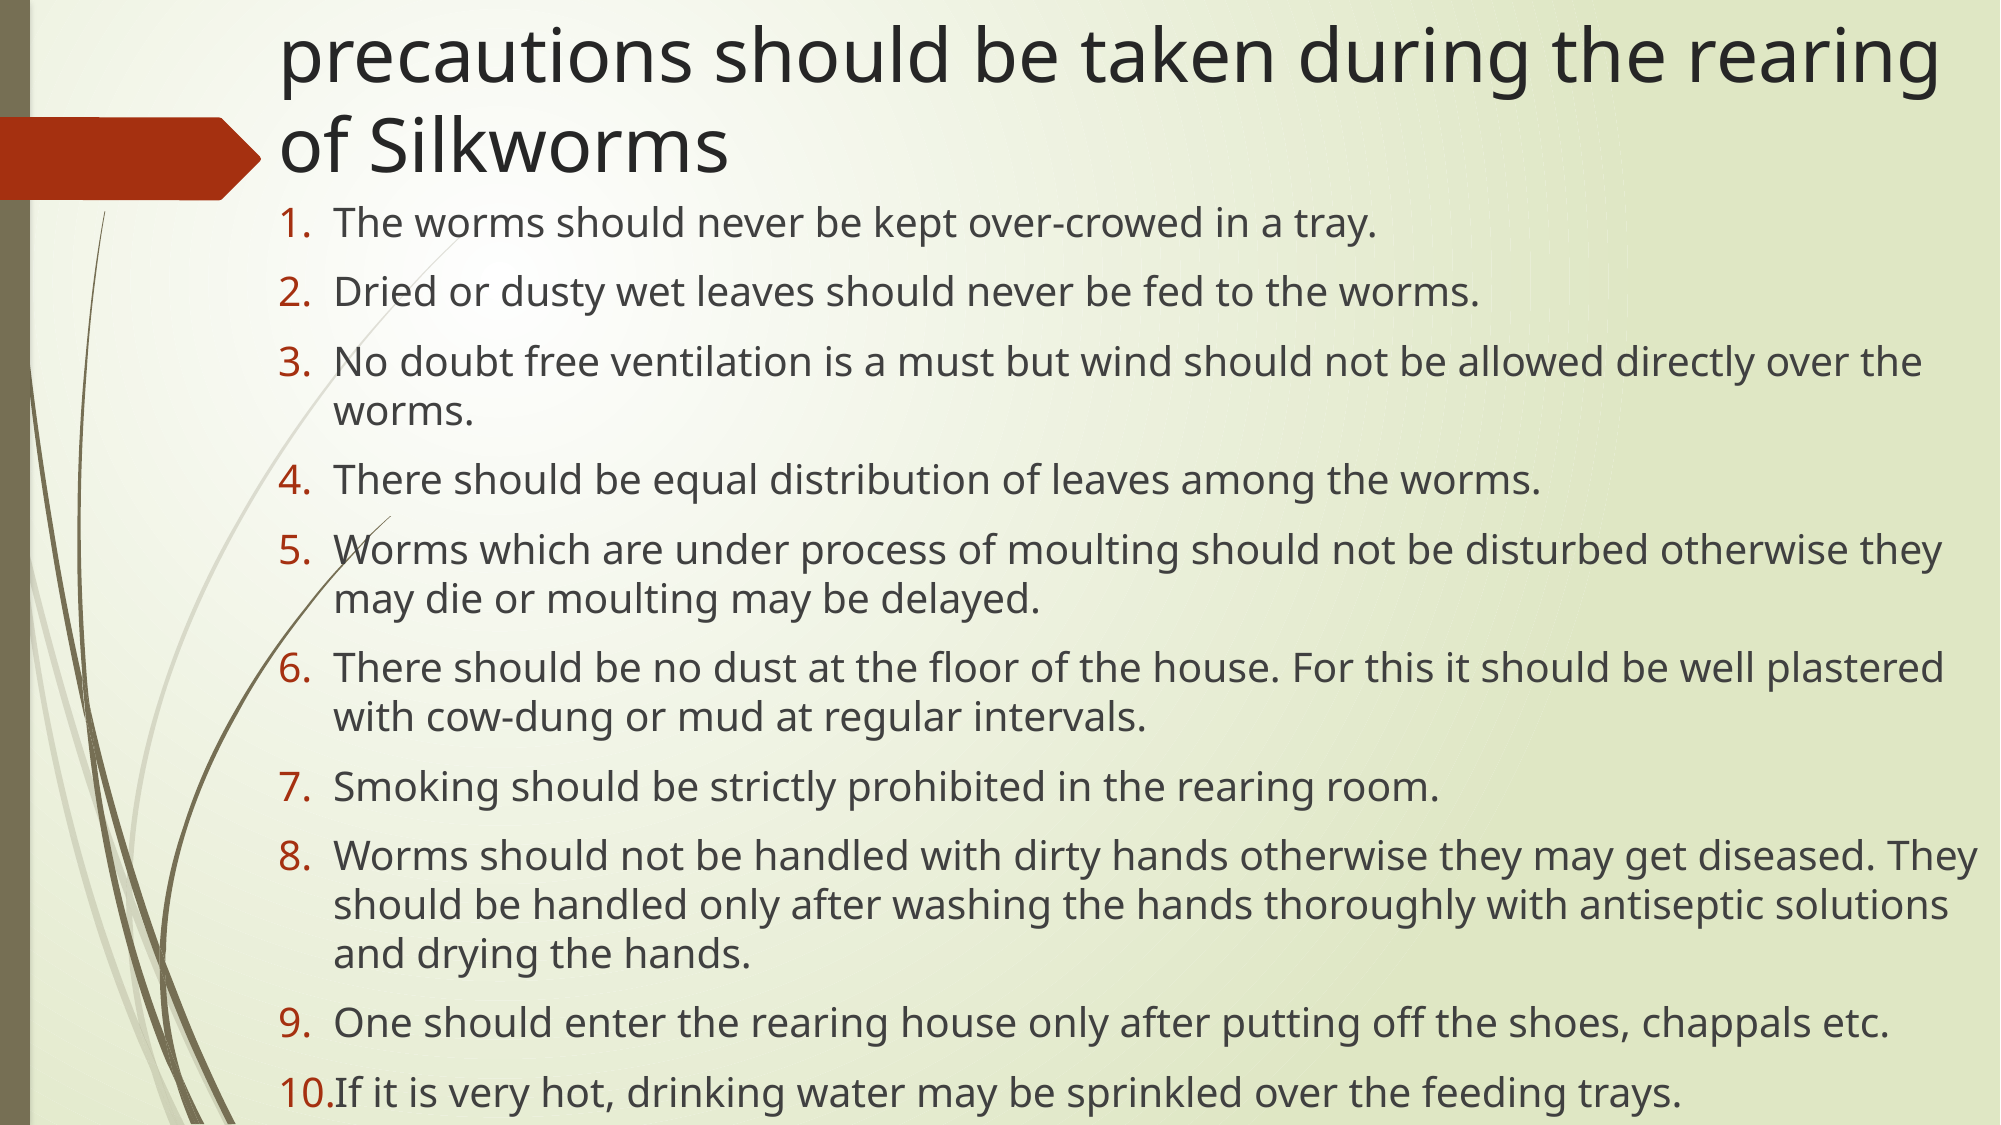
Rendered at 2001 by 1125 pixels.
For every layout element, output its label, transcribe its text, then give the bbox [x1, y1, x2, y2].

list The worms should never be kept over-crowed in a tray. Dried or dusty wet leaves should never be fed to the worms. No doubt free ventilation is a must but wind should not be allowed directly over the worms. There should be equal distribution of leaves among the worms. Worms which are under process of moulting should not be disturbed otherwise they may die or moulting may be delayed. There should be no dust at the floor of the house. For this it should be well plastered with cow-dung or mud at regular intervals. Smoking should be strictly prohibited in the rearing room. Worms should not be handled with dirty hands otherwise they may get diseased. They should be handled only after washing the hands thoroughly with antiseptic solutions and drying the hands. One should enter the rearing house only after putting off the shoes, chappals etc. If it is very hot, drinking water may be sprinkled over the feeding trays. [263, 189, 2000, 1125]
title precautions should be taken during the rearing of Silkworms [263, 0, 2000, 189]
